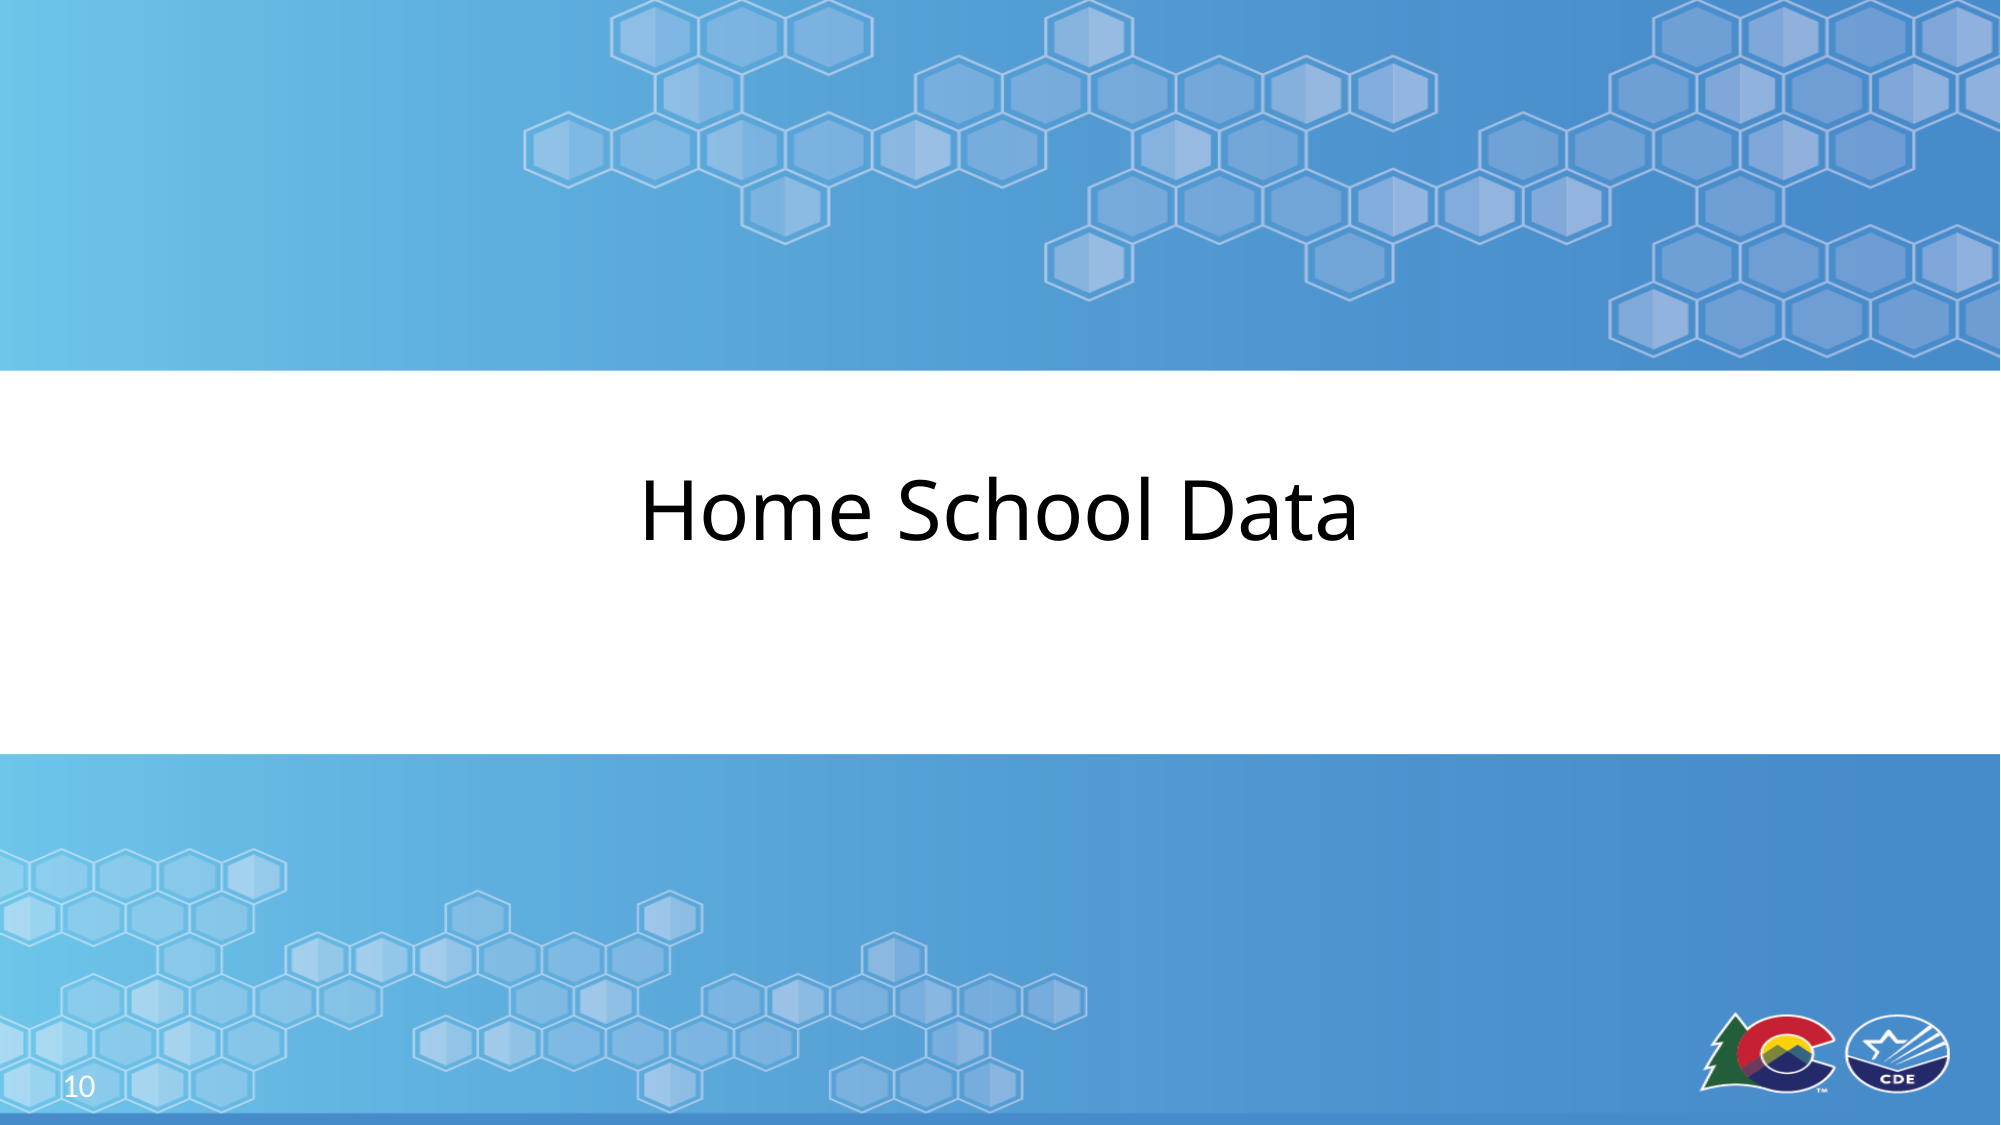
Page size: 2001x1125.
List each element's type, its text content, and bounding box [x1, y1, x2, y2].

picture [0, 755, 2000, 1125]
slide_number 10 [47, 1054, 498, 1115]
title Home School Data [0, 370, 2000, 755]
picture [0, 0, 2000, 370]
